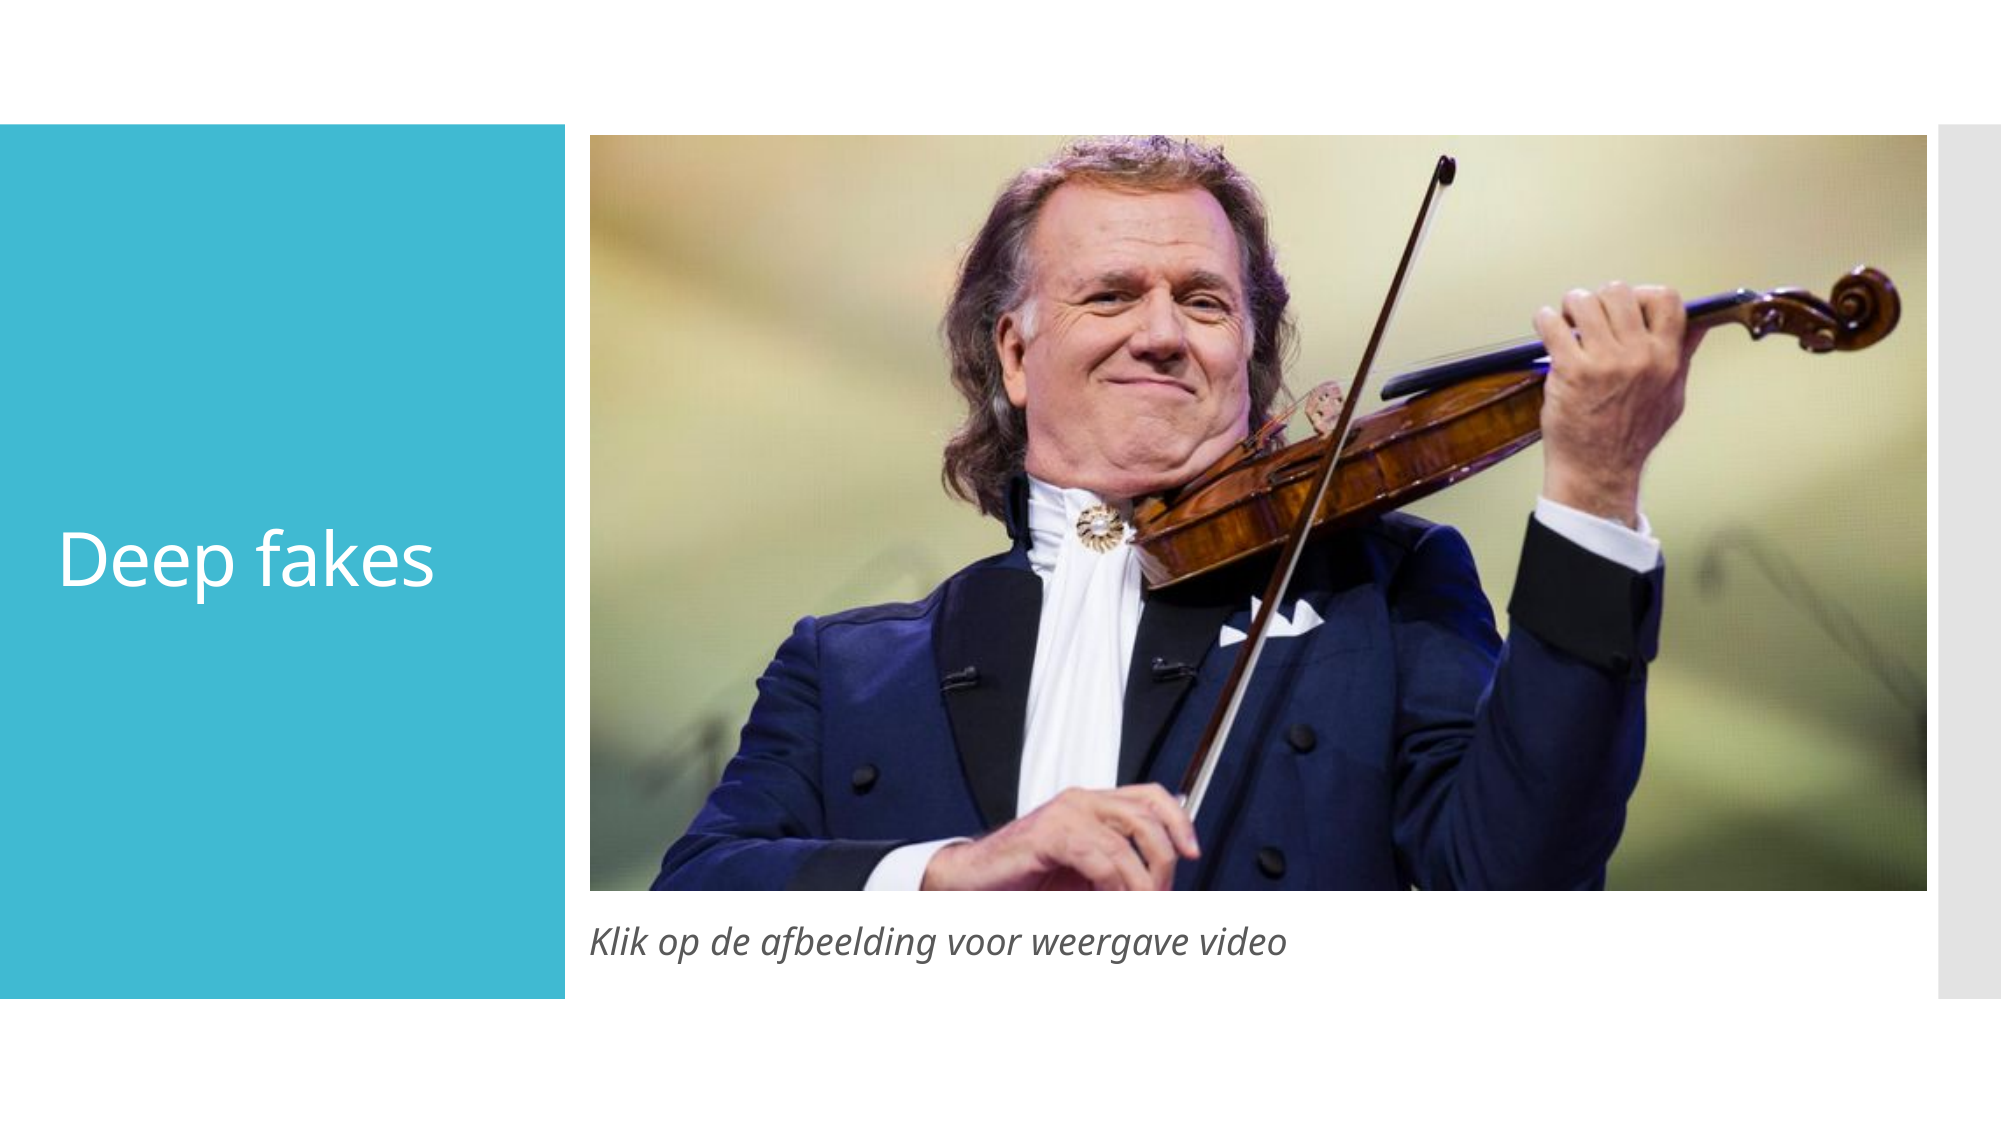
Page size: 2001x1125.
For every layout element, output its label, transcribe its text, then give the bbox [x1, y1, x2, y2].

picture [590, 135, 1927, 891]
list Klik op de afbeelding voor weergave video [573, 135, 1774, 976]
title Deep fakes [41, 184, 525, 940]
